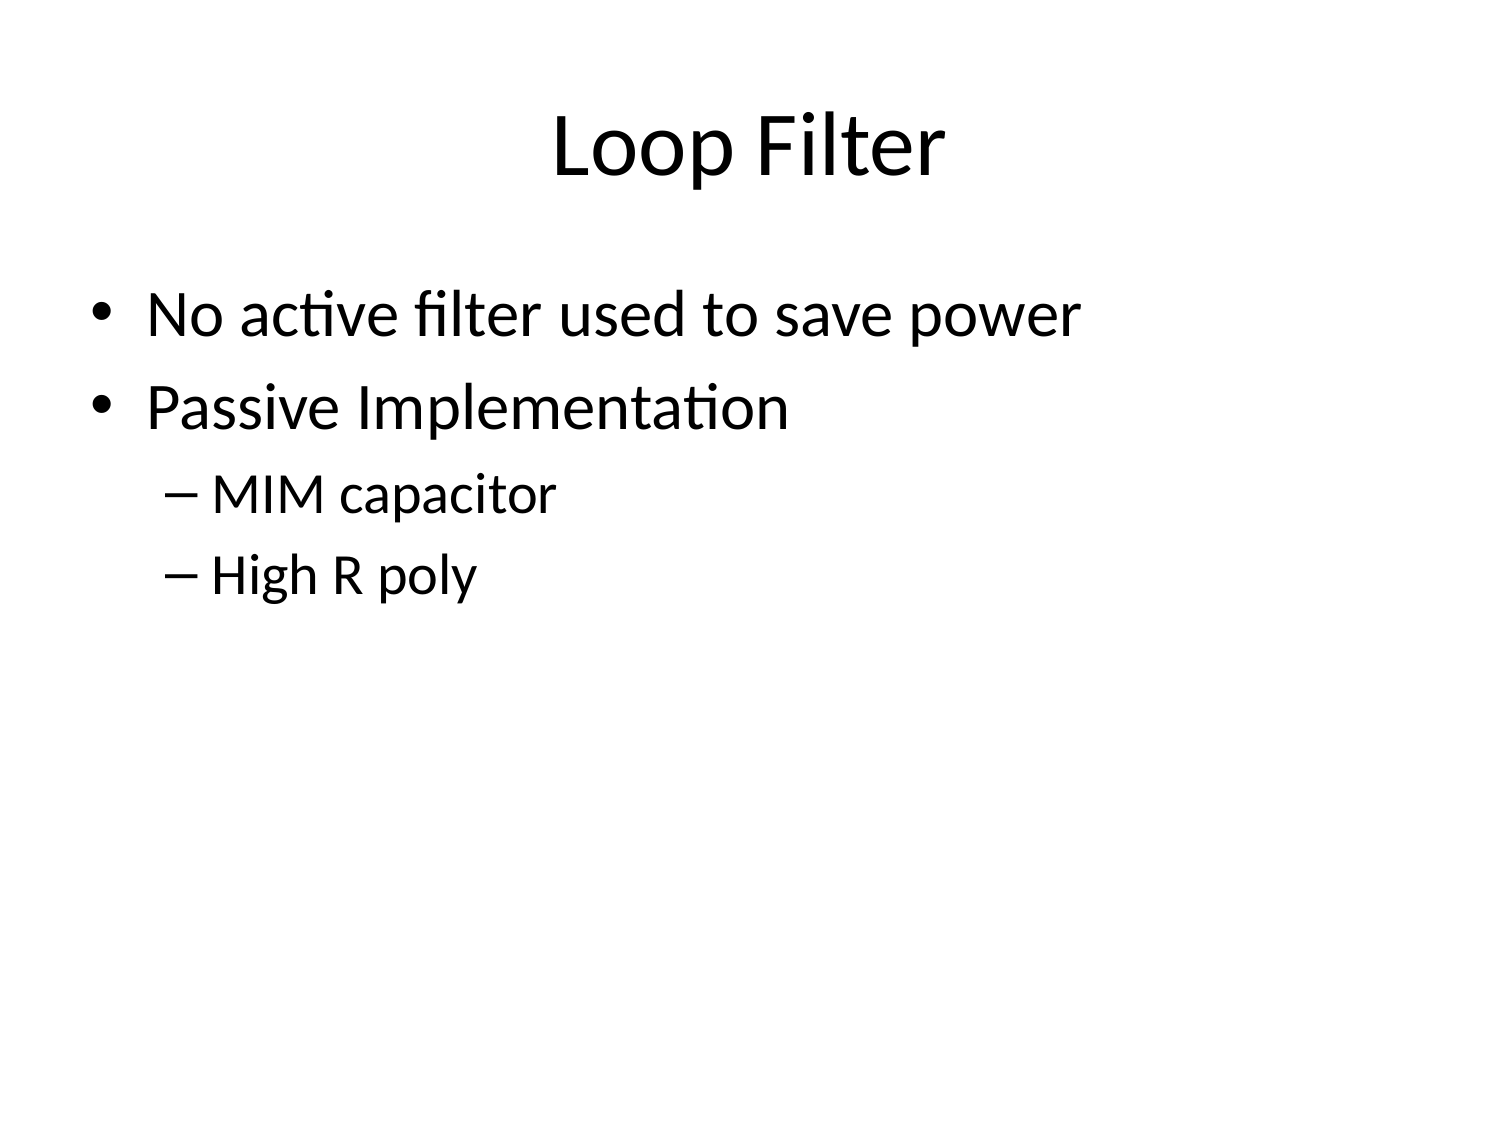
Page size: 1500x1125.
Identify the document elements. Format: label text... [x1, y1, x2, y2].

list No active filter used to save power Passive Implementation MIM capacitor High R poly [75, 262, 1425, 1005]
title Loop Filter [75, 45, 1425, 233]
